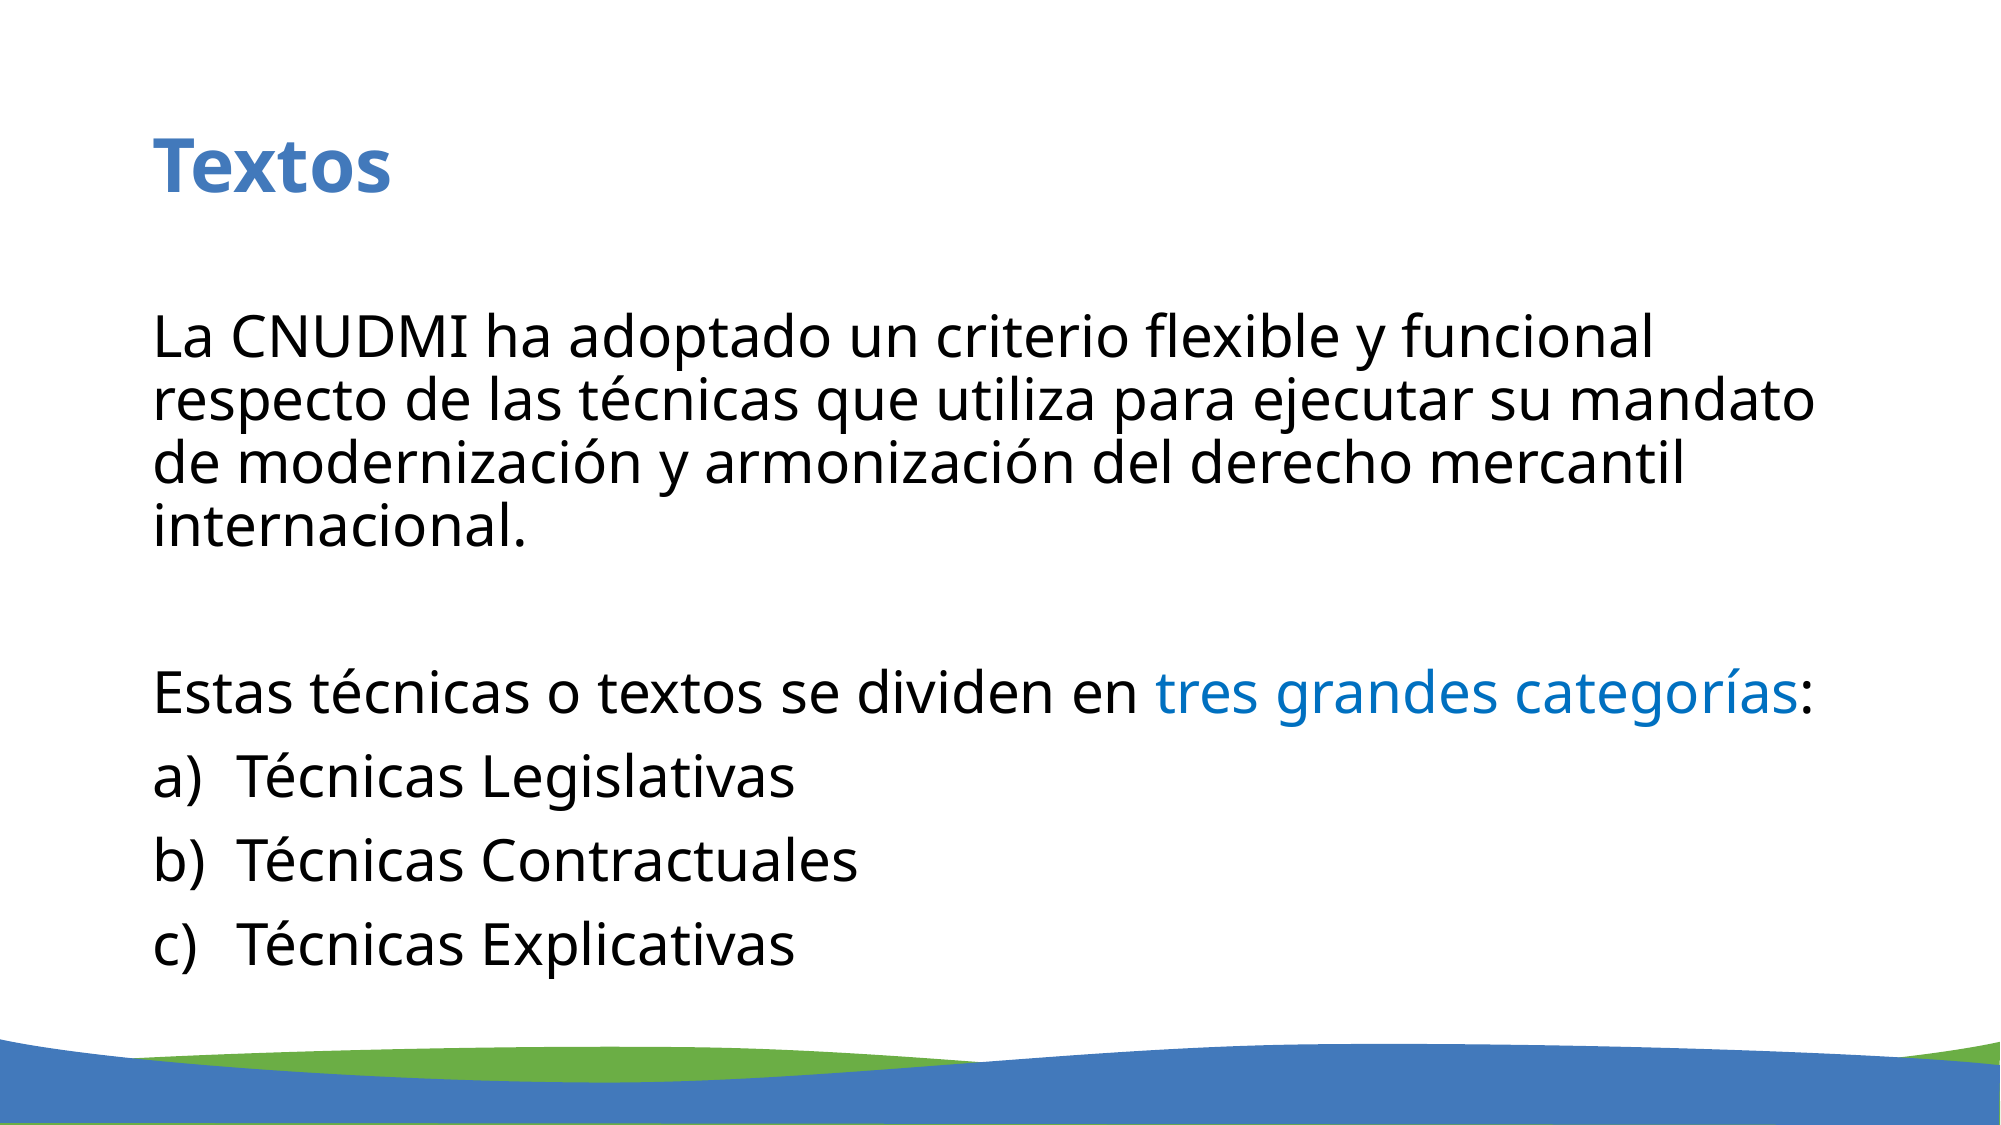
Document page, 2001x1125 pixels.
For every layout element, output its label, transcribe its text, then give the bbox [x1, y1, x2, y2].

list La CNUDMI ha adoptado un criterio flexible y funcional respecto de las técnicas que utiliza para ejecutar su mandato de modernización y armonización del derecho mercantil internacional. Estas técnicas o textos se dividen en tres grandes categorías: Técnicas Legislativas Técnicas Contractuales Técnicas Explicativas [137, 299, 1863, 1014]
title Textos [137, 59, 1863, 278]
